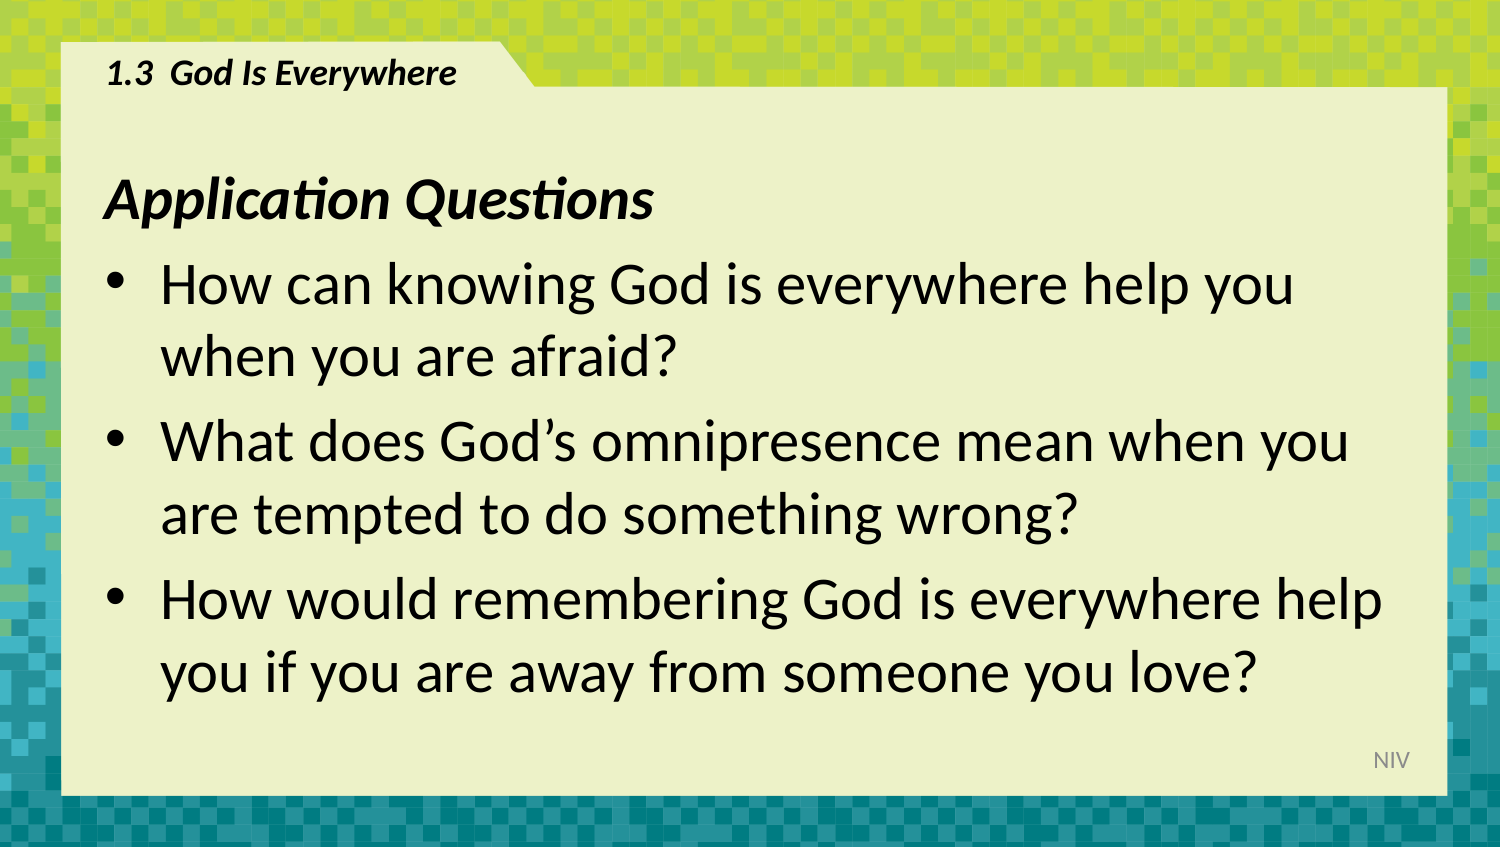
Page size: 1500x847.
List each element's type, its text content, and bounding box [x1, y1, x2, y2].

title 1.3 God Is Everywhere [89, 33, 1420, 108]
list Application Questions How can knowing God is everywhere help you when you are afraid? What does God’s omnipresence mean when you are tempted to do something wrong? How would remembering God is everywhere help you if you are away from someone you love? [89, 141, 1403, 722]
picture [0, 0, 1500, 847]
footer NIV [950, 736, 1425, 782]
